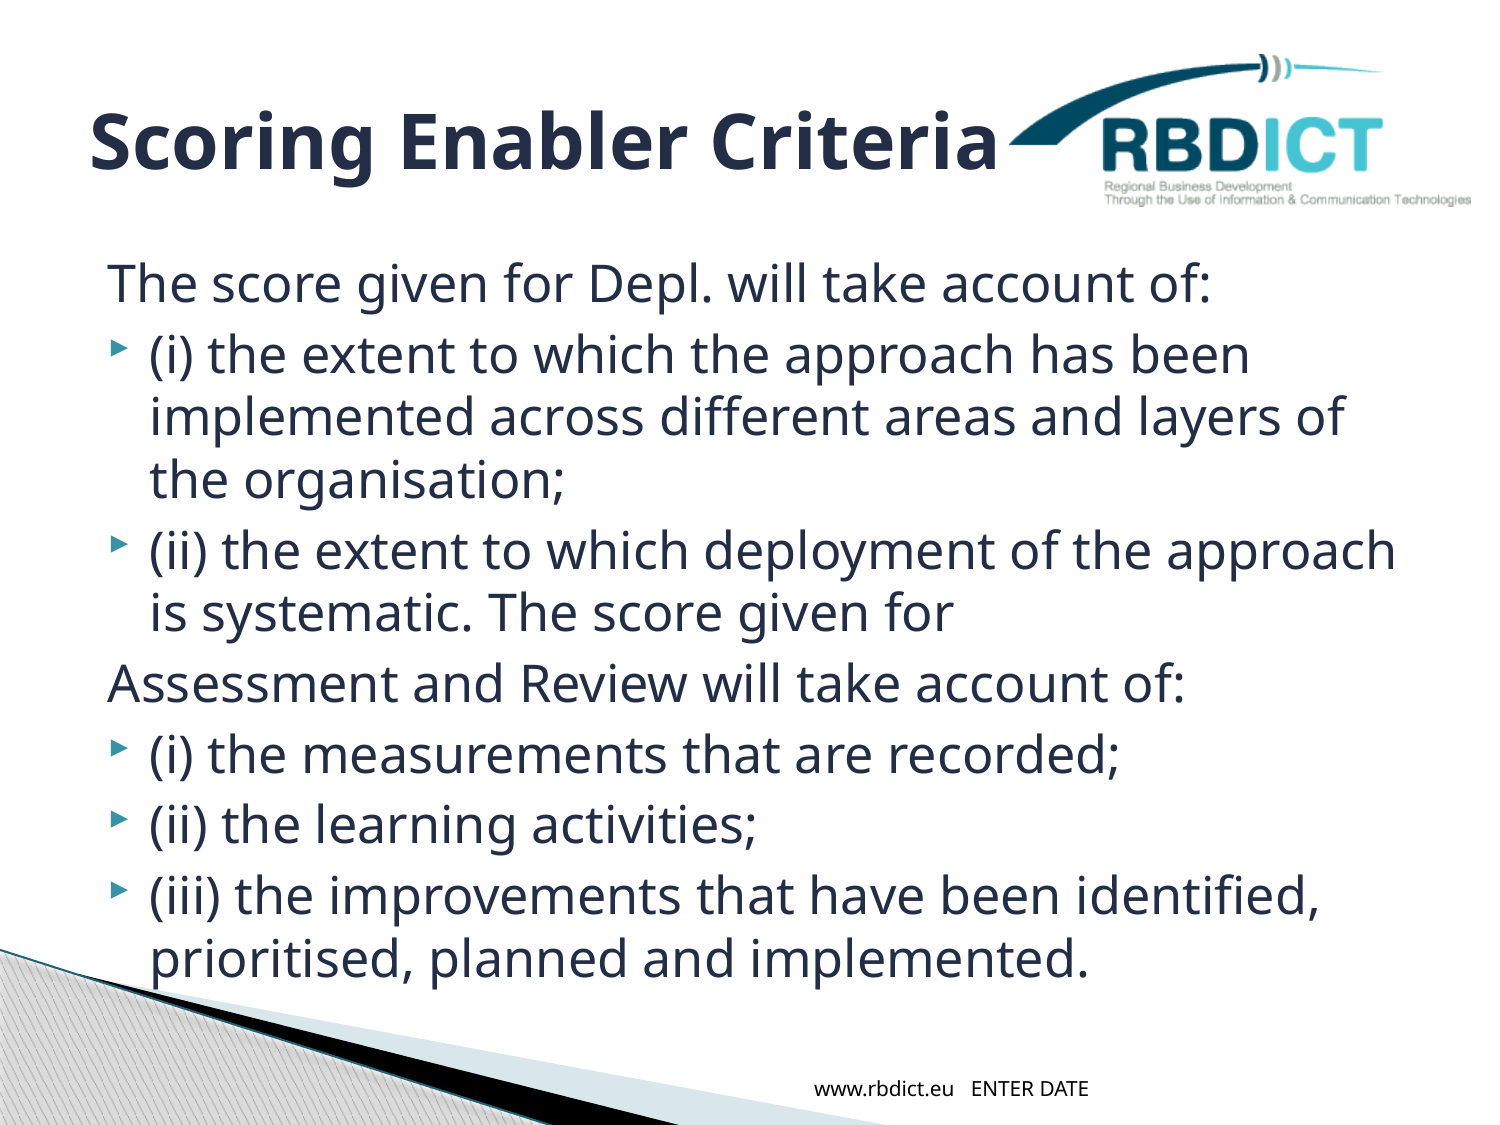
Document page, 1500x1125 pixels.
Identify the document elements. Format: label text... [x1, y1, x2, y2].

picture [1425, 54, 1471, 207]
footer www.rbdict.eu ENTER DATE [718, 1051, 1105, 1112]
list The score given for Depl. will take account of: (i) the extent to which the approach has been implemented across different areas and layers of the organisation; (ii) the extent to which deployment of the approach is systematic. The score given for Assessment and Review will take account of: (i) the measurements that are recorded; (ii) the learning activities; (iii) the improvements that have been identified, prioritised, planned and implemented. [74, 242, 1426, 986]
title Scoring Enabler Criteria [75, 45, 1425, 233]
